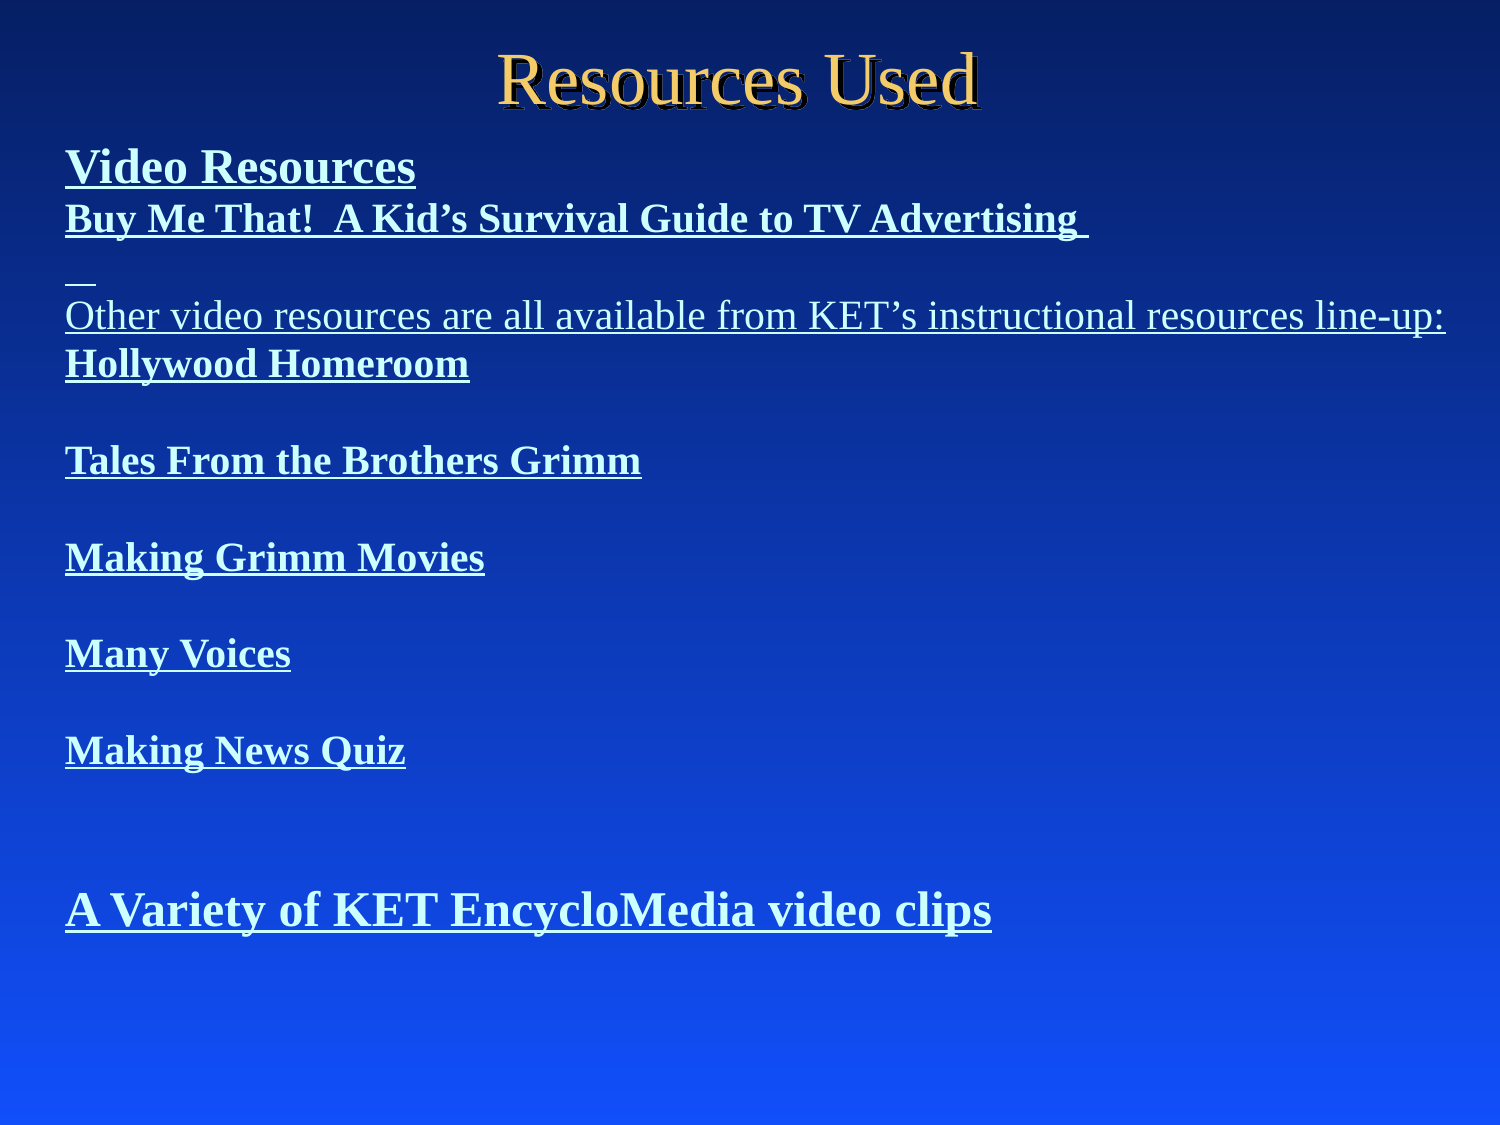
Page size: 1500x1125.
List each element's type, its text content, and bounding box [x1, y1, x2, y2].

subtitle Video Resources Buy Me That! A Kid’s Survival Guide to TV Advertising Other video resources are all available from KET’s instructional resources line-up: Hollywood Homeroom Tales From the Brothers Grimm Making Grimm Movies Many Voices Making News Quiz A Variety of KET EncycloMedia video clips [49, 136, 1476, 1088]
title Resources Used [99, 11, 1376, 136]
